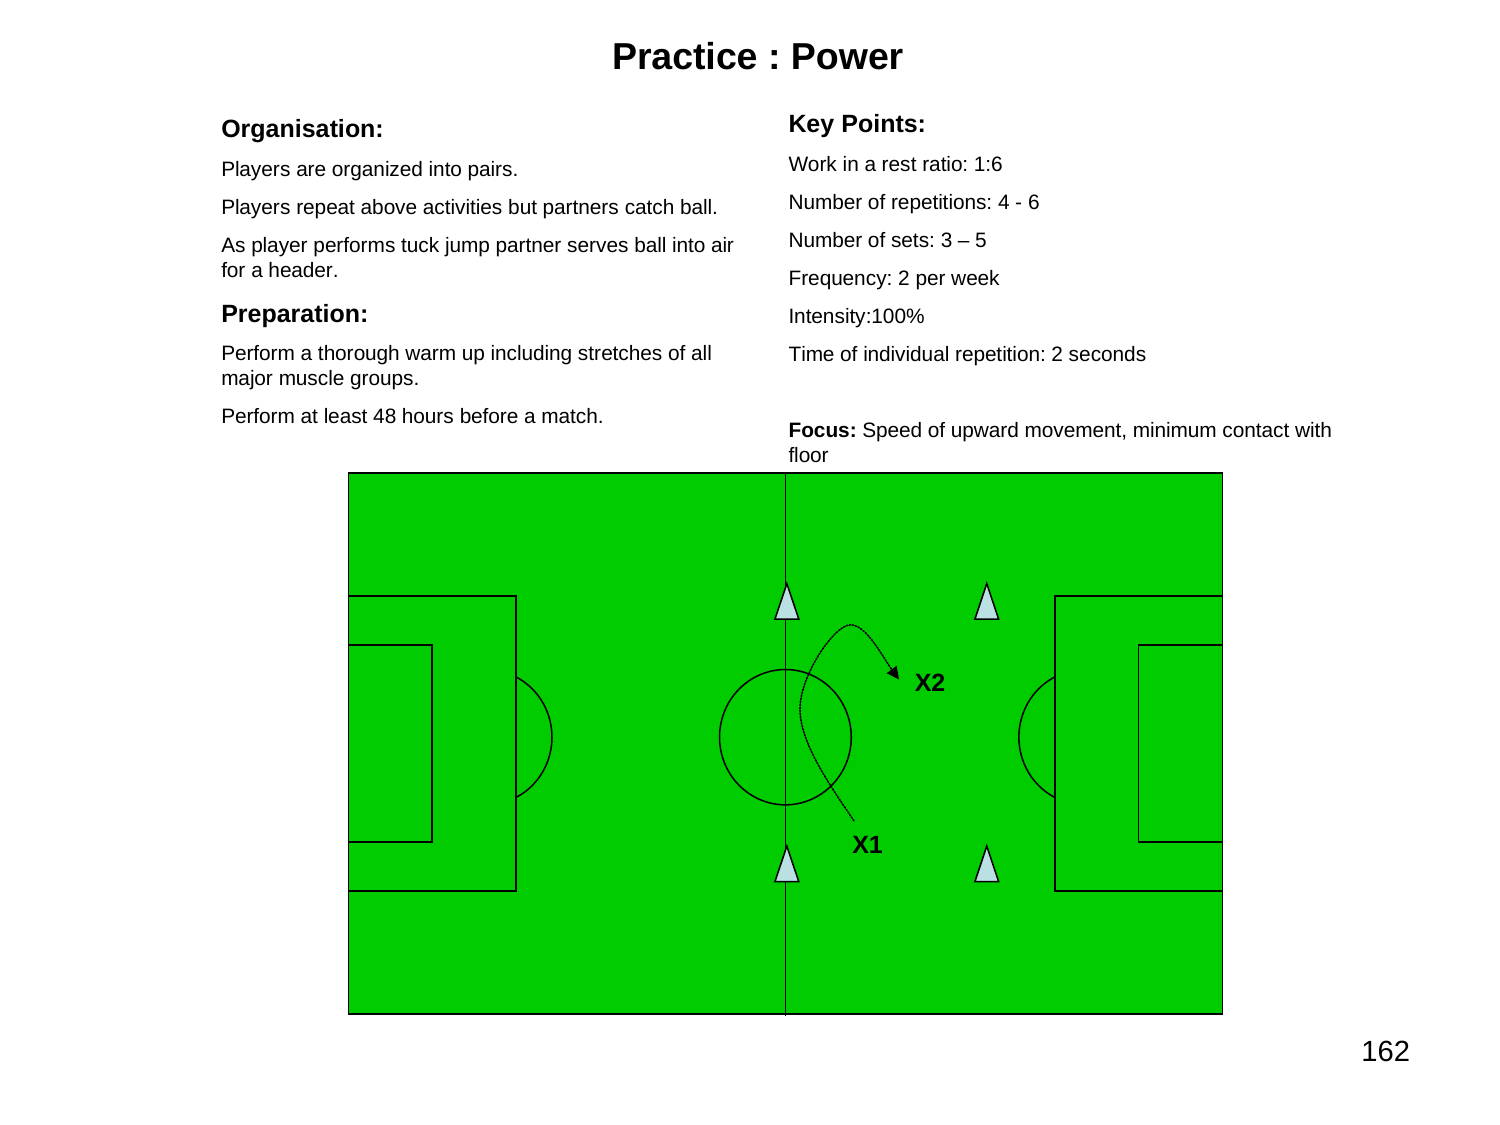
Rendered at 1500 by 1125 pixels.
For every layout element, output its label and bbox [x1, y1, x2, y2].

text_box [1074, 1024, 1425, 1103]
text_box [206, 24, 1388, 1016]
